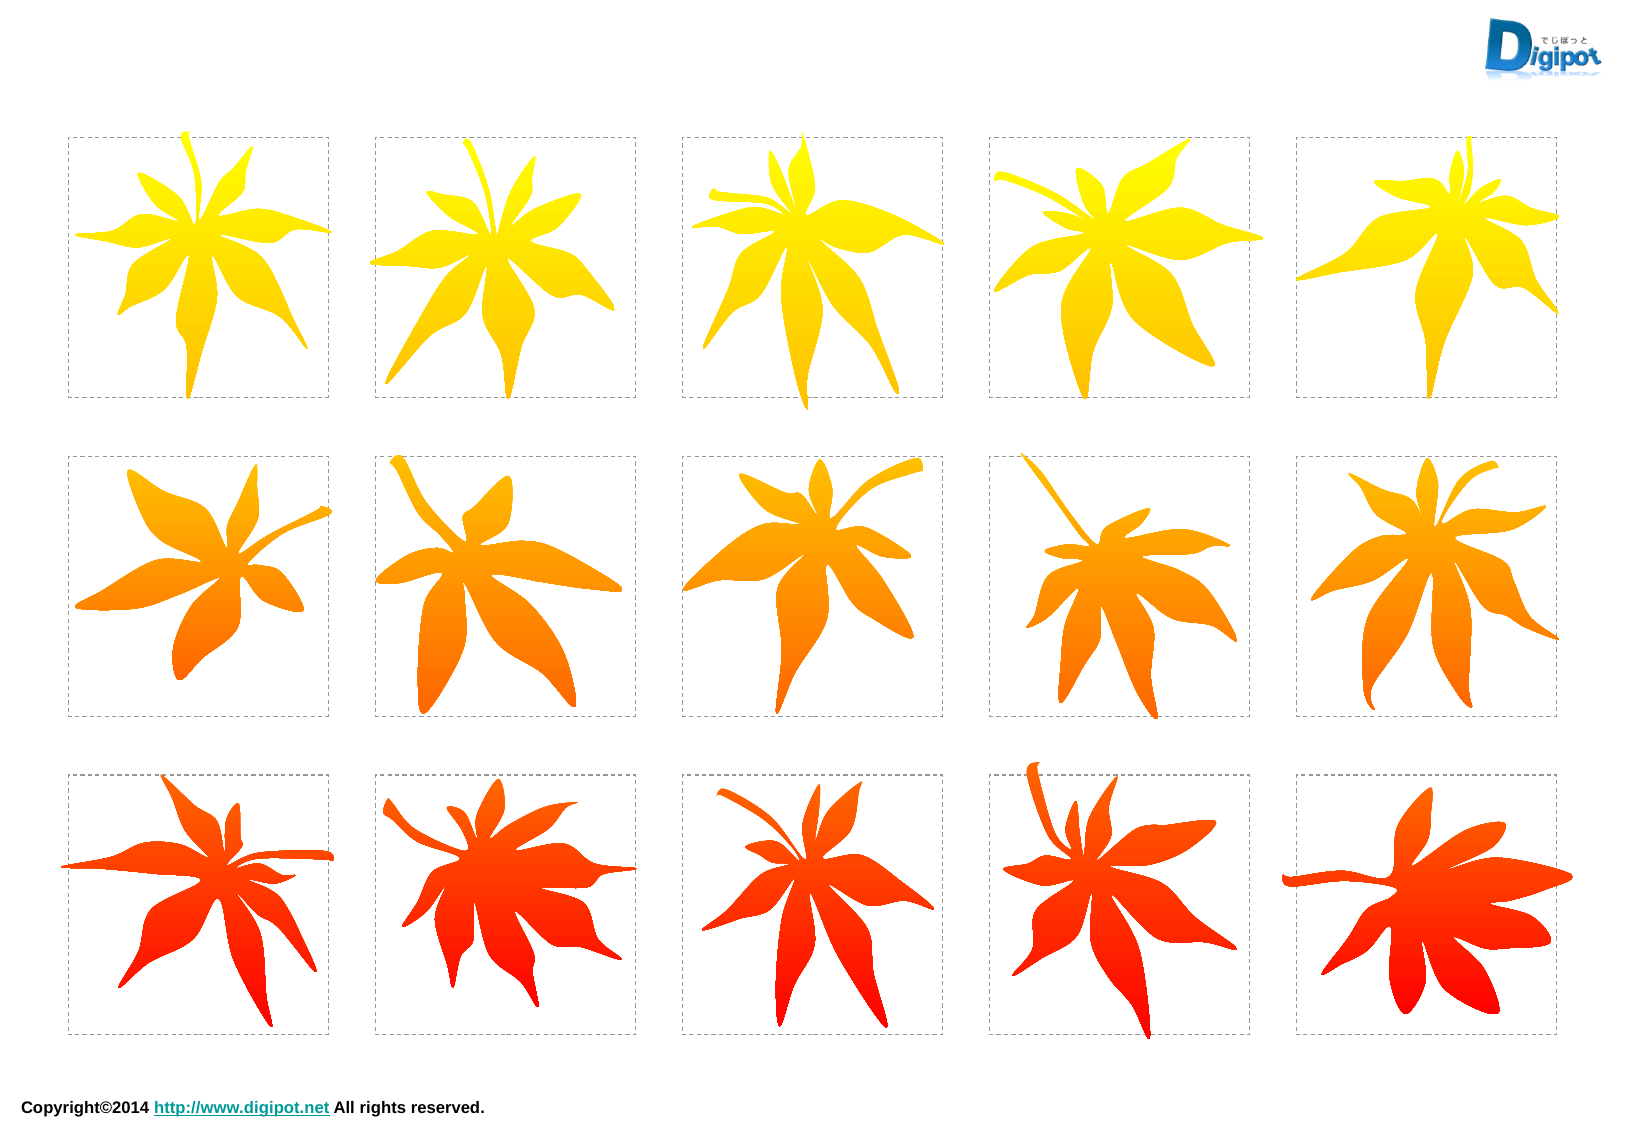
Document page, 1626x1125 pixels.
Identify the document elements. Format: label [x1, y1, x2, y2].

text_box [375, 454, 623, 714]
text_box [692, 131, 945, 410]
text_box [369, 138, 615, 400]
text_box [994, 138, 1264, 399]
text_box [683, 457, 924, 714]
picture [1485, 18, 1602, 82]
text_box [1295, 135, 1560, 400]
text_box [702, 781, 935, 1028]
text_box [1003, 762, 1238, 1040]
text_box [1282, 787, 1574, 1015]
text_box [74, 131, 332, 400]
text_box [74, 464, 332, 681]
text_box [1311, 457, 1560, 710]
text_box [383, 778, 637, 1008]
text_box [1020, 452, 1238, 719]
text_box [61, 774, 334, 1028]
